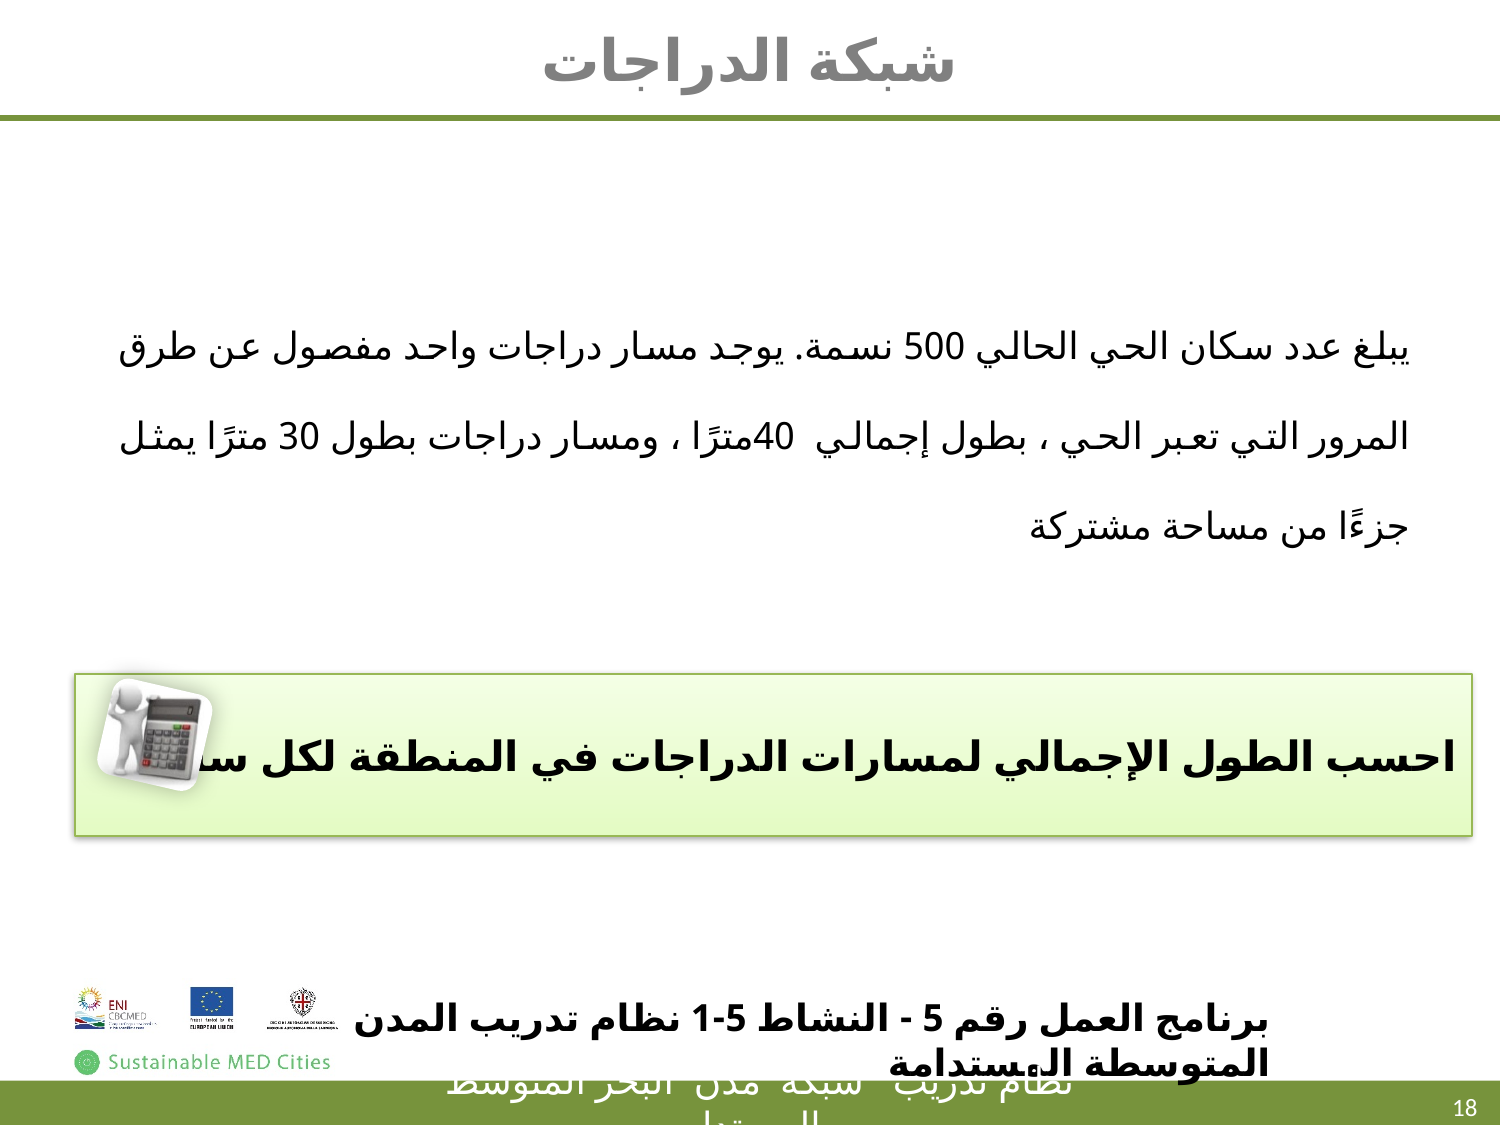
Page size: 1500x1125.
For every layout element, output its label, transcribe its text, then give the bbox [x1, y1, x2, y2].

text_box نظام تدريب شبكة مدن البحر المتوسط المستدام [338, 1081, 1162, 1123]
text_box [74, 673, 1473, 837]
text_box برنامج العمل رقم 5 - النشاط 5-1 نظام تدريب المدن المتوسطة المستدامة [261, 986, 1286, 1092]
text_box يبلغ عدد سكان الحي الحالي 500 نسمة. يوجد مسار دراجات واحد مفصول عن طرق المرور التي تعبر الحي ، بطول إجمالي 40مترًا ، ومسار دراجات بطول 30 مترًا يمثل جزءًا من مساحة مشتركة [103, 269, 1425, 555]
title شبكة الدراجات [0, 0, 1500, 117]
picture [62, 978, 356, 1080]
slide_number 18 [1142, 1076, 1493, 1125]
